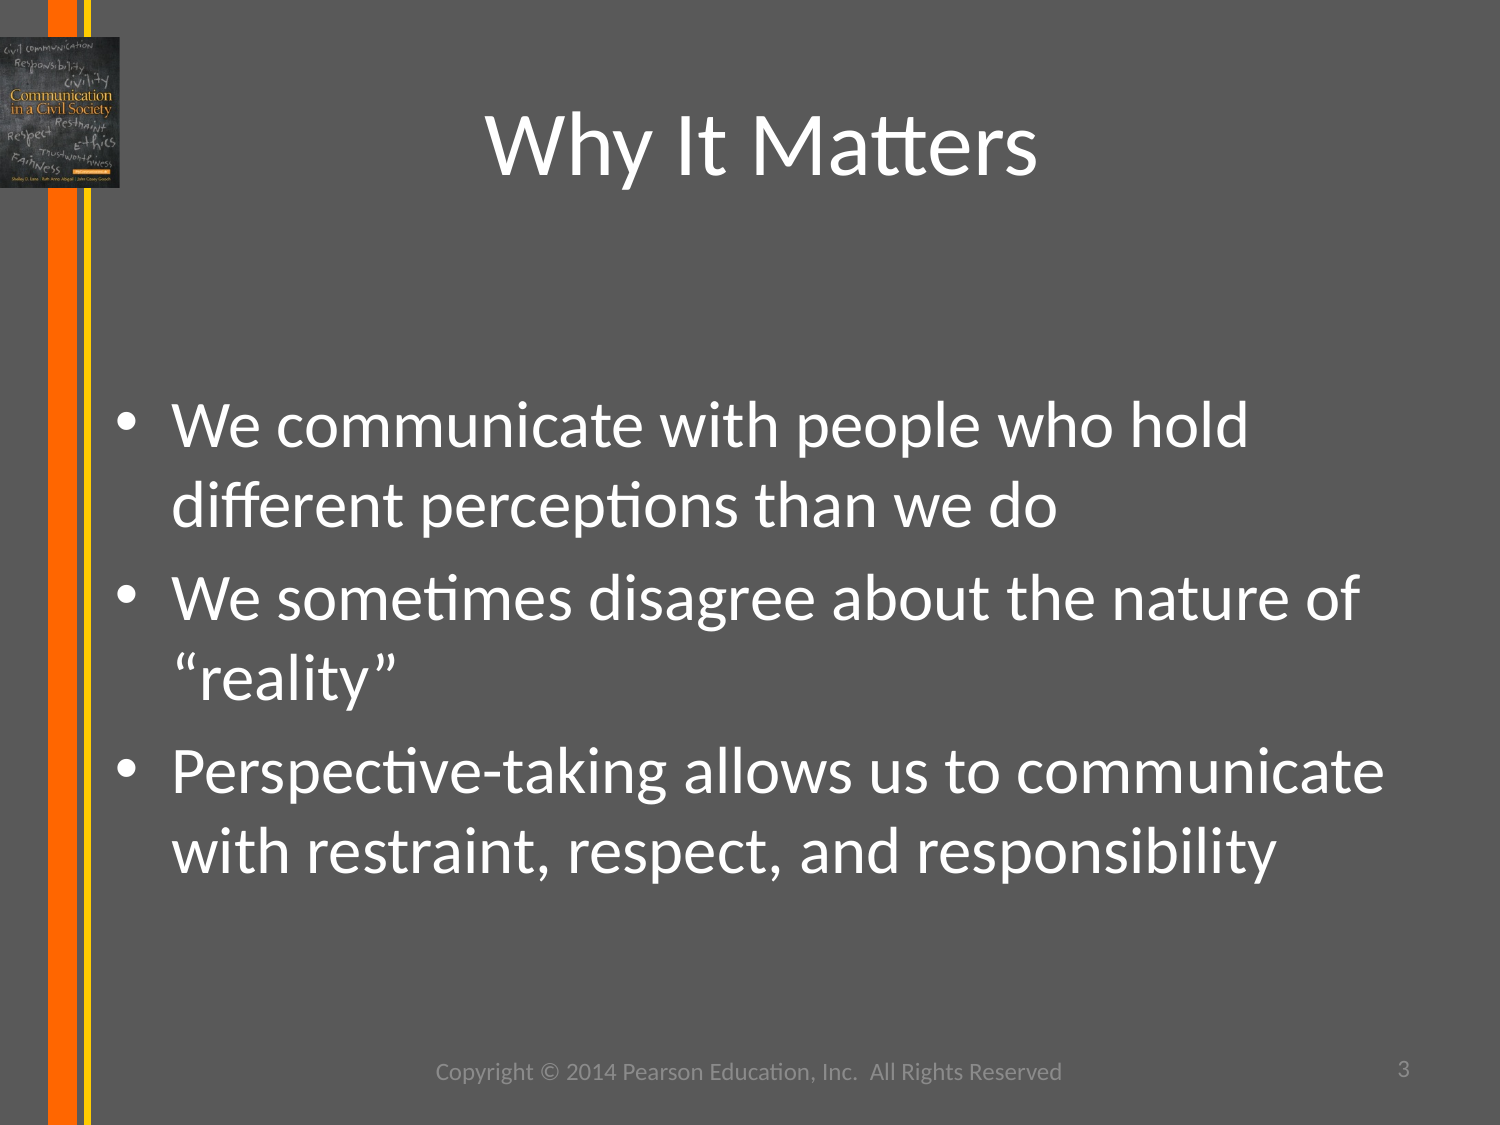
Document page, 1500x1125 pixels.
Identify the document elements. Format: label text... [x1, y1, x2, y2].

title Why It Matters [99, 44, 1426, 233]
footer Copyright © 2014 Pearson Education, Inc. All Rights Reserved [75, 1037, 1425, 1103]
picture [0, 37, 120, 188]
list We communicate with people who hold different perceptions than we do We sometimes disagree about the nature of “reality” Perspective-taking allows us to communicate with restraint, respect, and responsibility [99, 262, 1426, 1006]
slide_number 3 [1074, 1037, 1425, 1098]
